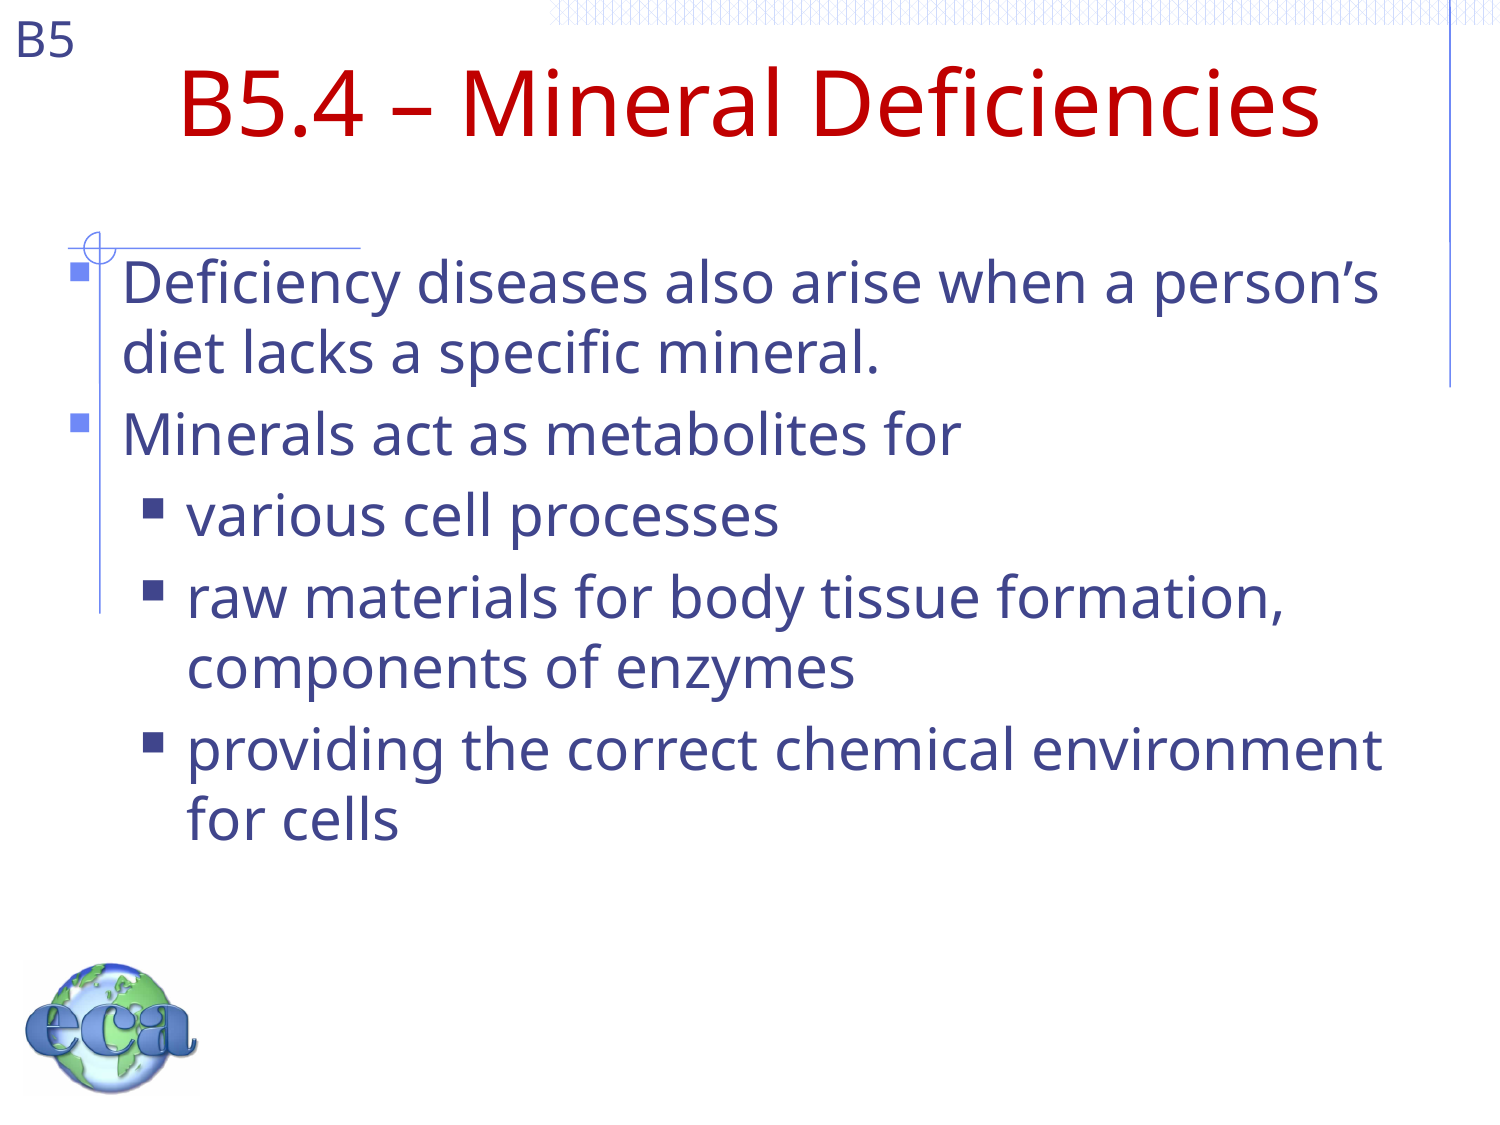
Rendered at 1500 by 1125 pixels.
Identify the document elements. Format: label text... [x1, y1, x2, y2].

list Deficiency diseases also arise when a person’s diet lacks a specific mineral. Minerals act as metabolites for various cell processes raw materials for body tissue formation, components of enzymes providing the correct chemical environment for cells [49, 237, 1463, 976]
picture [23, 960, 200, 1096]
title B5.4 – Mineral Deficiencies [37, 24, 1463, 163]
